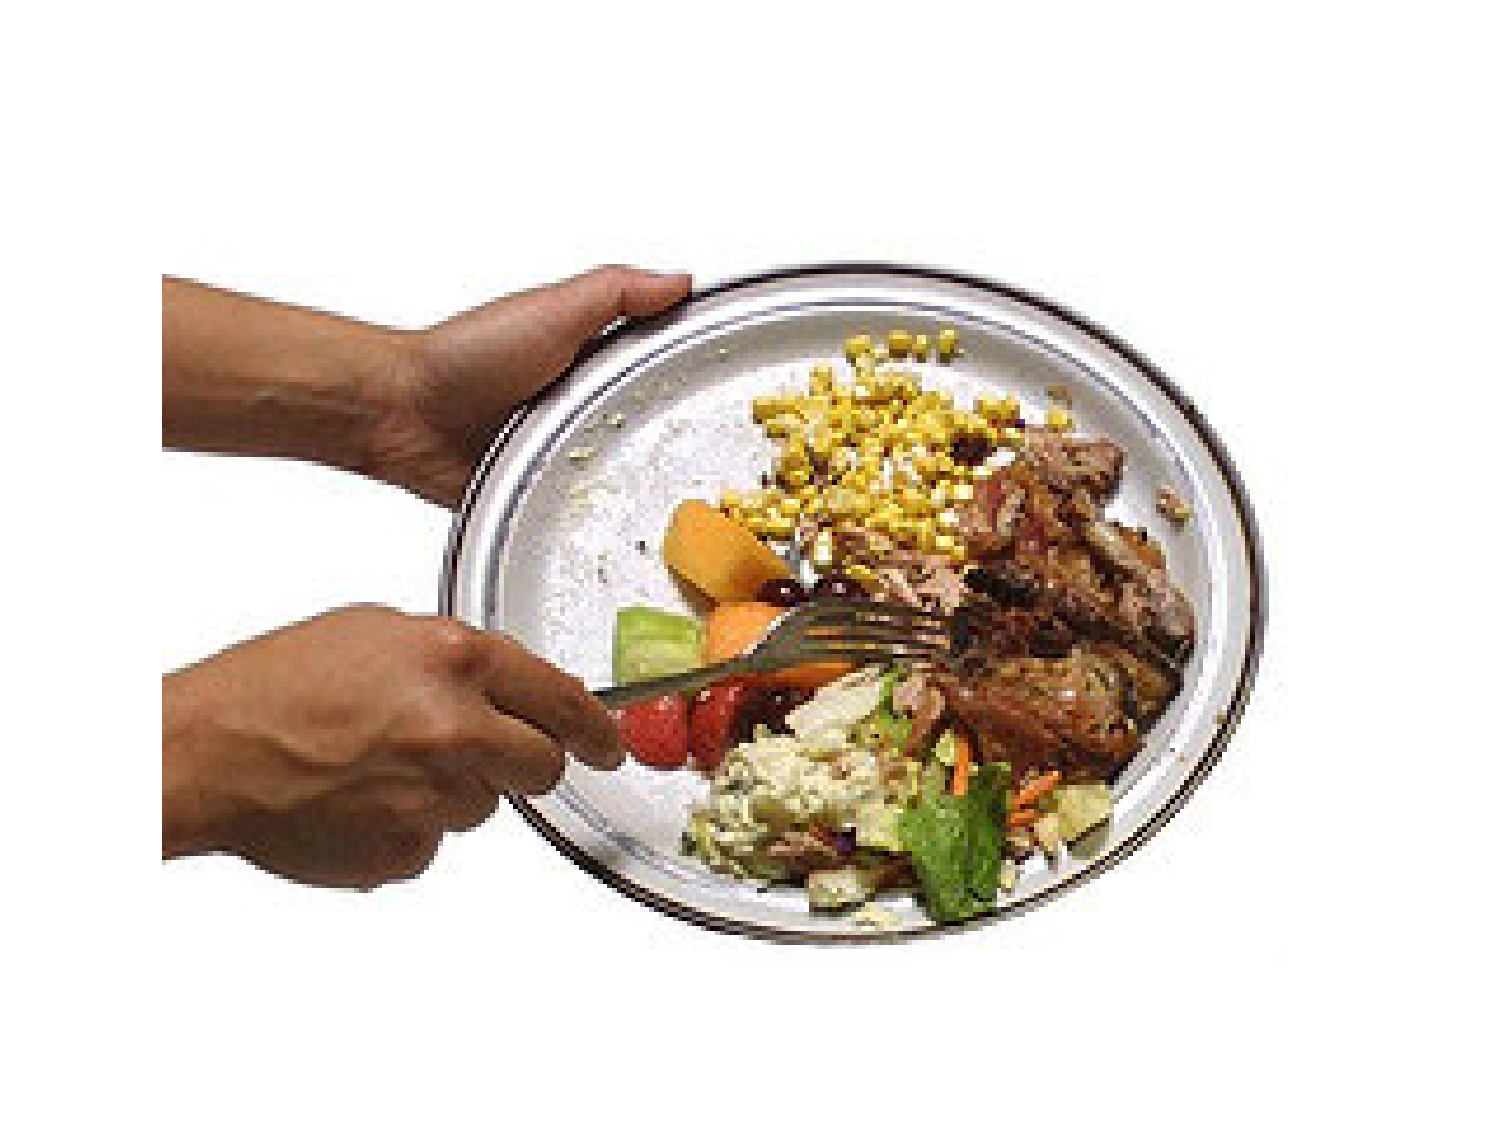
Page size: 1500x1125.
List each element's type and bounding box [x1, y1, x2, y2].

list [162, 199, 1288, 965]
